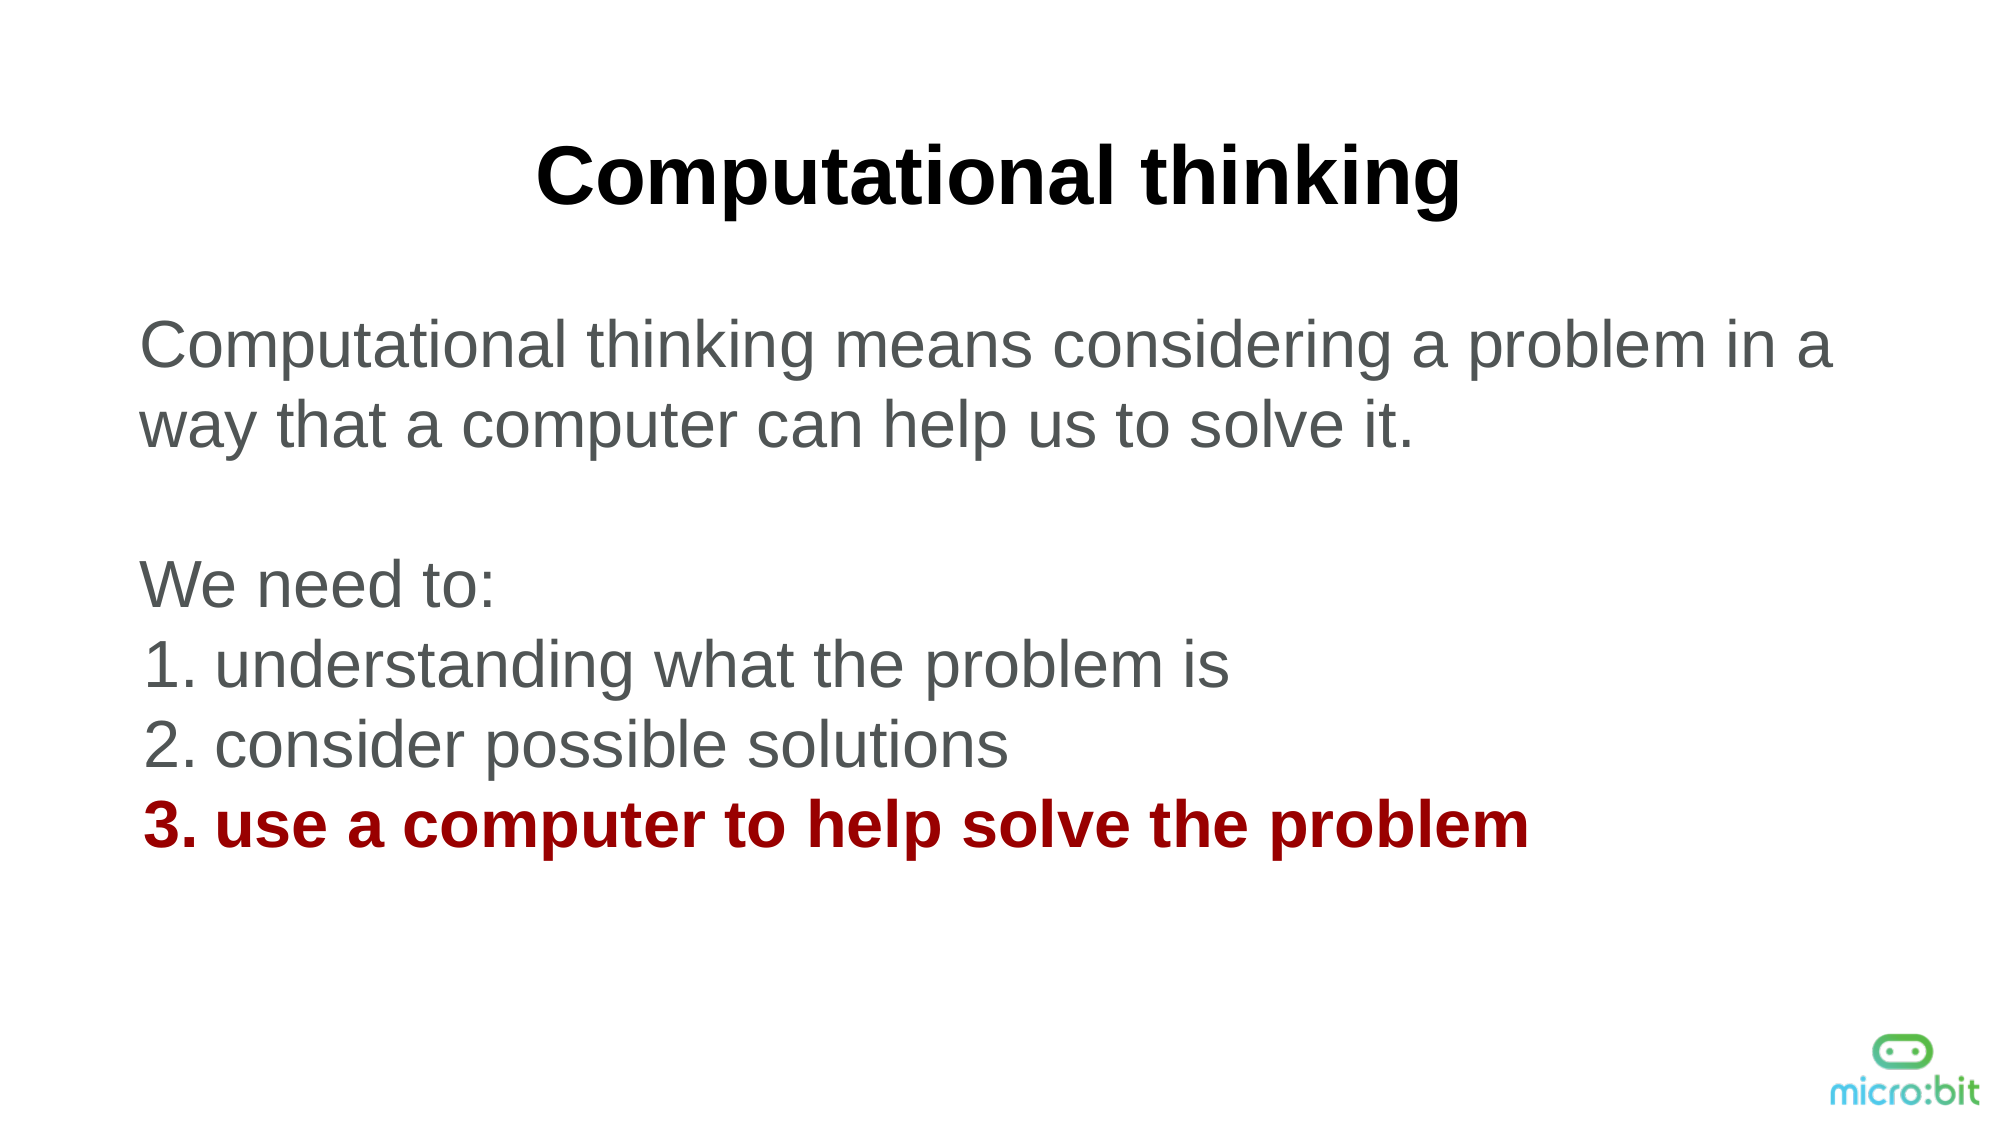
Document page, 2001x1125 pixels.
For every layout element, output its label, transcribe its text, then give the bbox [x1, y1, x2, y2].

text_box Computational thinking Computational thinking means considering a problem in a way that a computer can help us to solve it. We need to: understanding what the problem is consider possible solutions use a computer to help solve the problem [124, 0, 1876, 691]
picture [1830, 1029, 1980, 1106]
